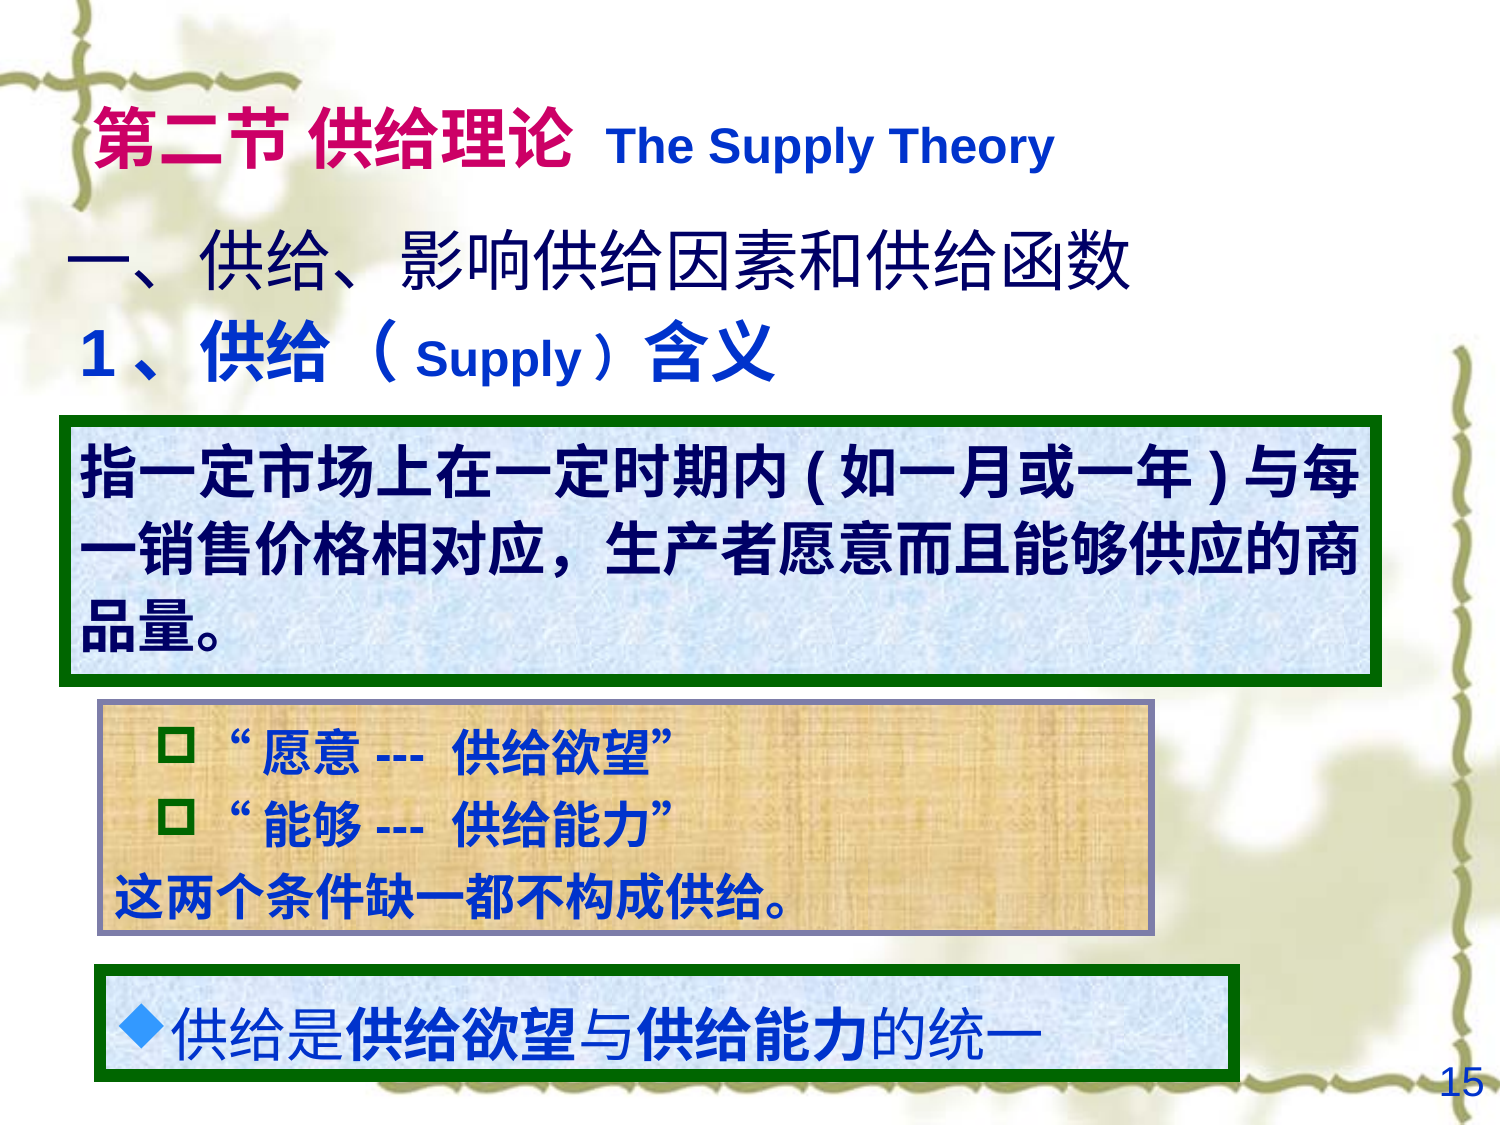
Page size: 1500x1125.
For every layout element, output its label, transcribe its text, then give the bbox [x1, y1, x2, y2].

list 一、供给、影响供给因素和供给函数 [50, 220, 1447, 315]
text_box 1、供给（Supply）含义 [64, 302, 904, 397]
title 第二节 供给理论 The Supply Theory [76, 90, 1447, 185]
text_box 供给是供给欲望与供给能力的统一 [100, 970, 1235, 1076]
slide_number 15 [1080, 1046, 1500, 1125]
text_box 指一定市场上在一定时期内(如一月或一年)与每一销售价格相对应，生产者愿意而且能够供应的商品量。 [64, 420, 1376, 681]
text_box “愿意--- 供给欲望” “能够--- 供给能力” 这两个条件缺一都不构成供给。 [100, 702, 1152, 933]
picture [0, 0, 1500, 1125]
